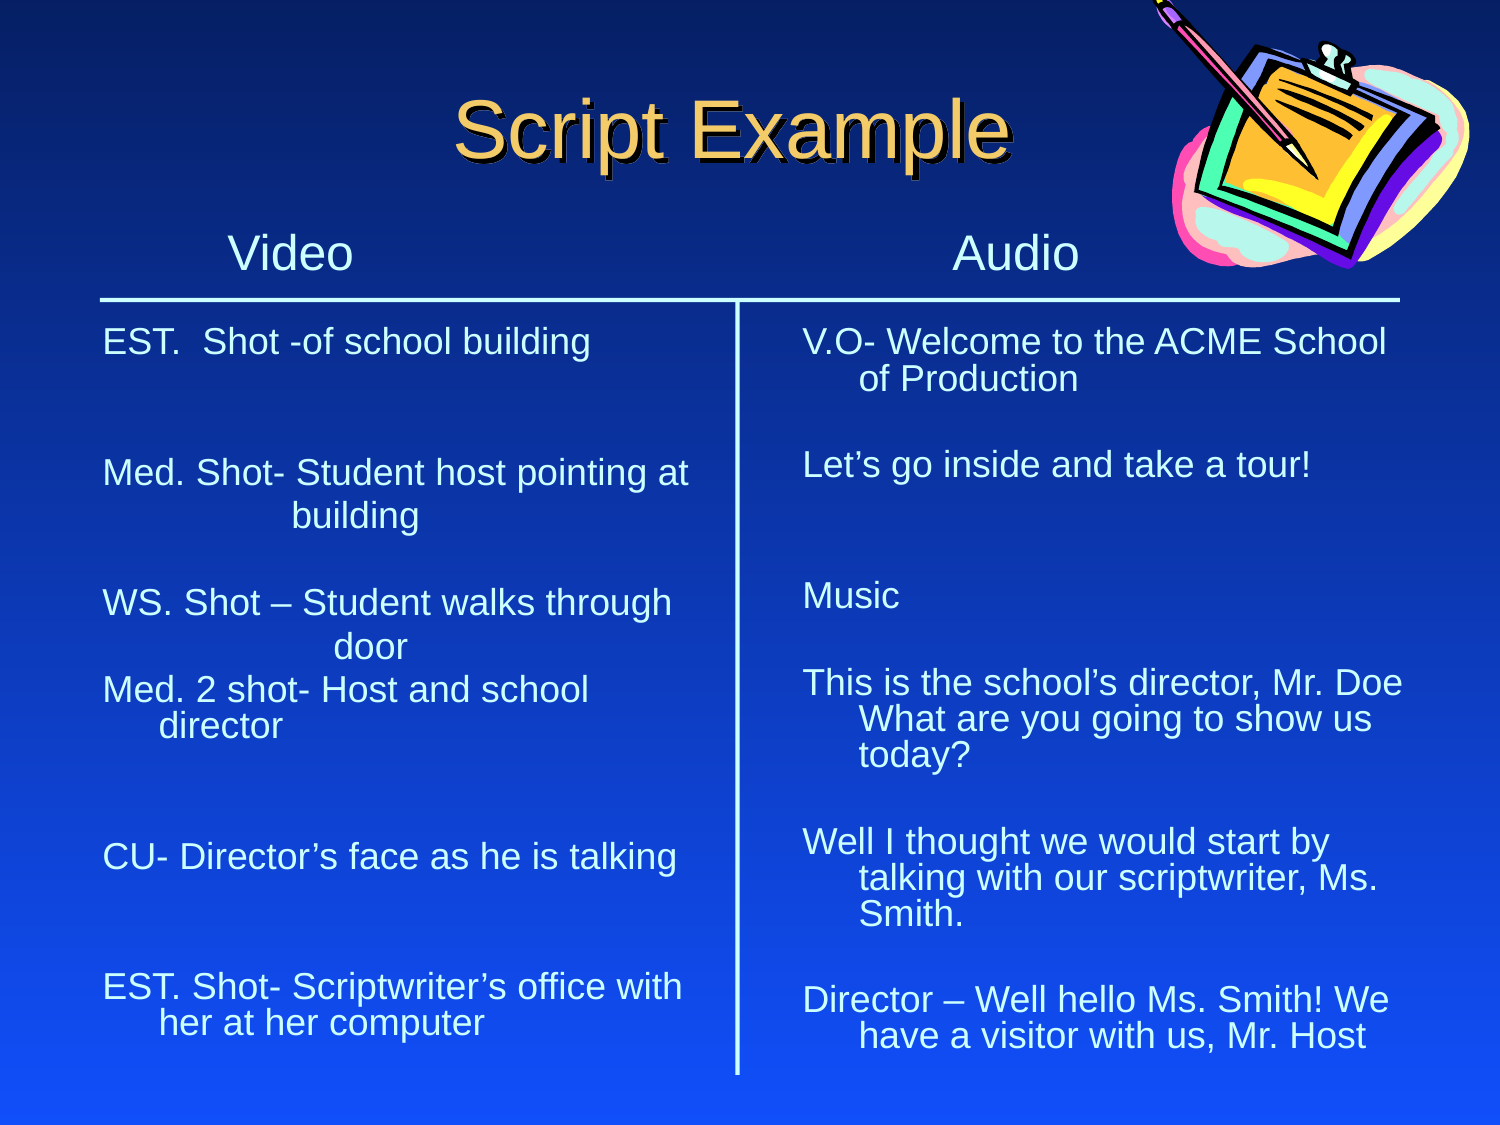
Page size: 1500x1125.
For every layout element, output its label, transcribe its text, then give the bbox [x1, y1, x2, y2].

list Video EST. Shot -of school building Med. Shot- Student host pointing at building WS. Shot – Student walks through door Med. 2 shot- Host and school director CU- Director’s face as he is talking EST. Shot- Scriptwriter’s office with her at her computer [86, 224, 726, 1125]
title Script Example [436, 36, 1076, 213]
list Audio V.O- Welcome to the ACME School of Production Let’s go inside and take a tour! Music This is the school’s director, Mr. Doe What are you going to show us today? Well I thought we would start by talking with our scriptwriter, Ms. Smith. Director – Well hello Ms. Smith! We have a visitor with us, Mr. Host [786, 224, 1438, 1125]
picture [1146, 0, 1476, 275]
